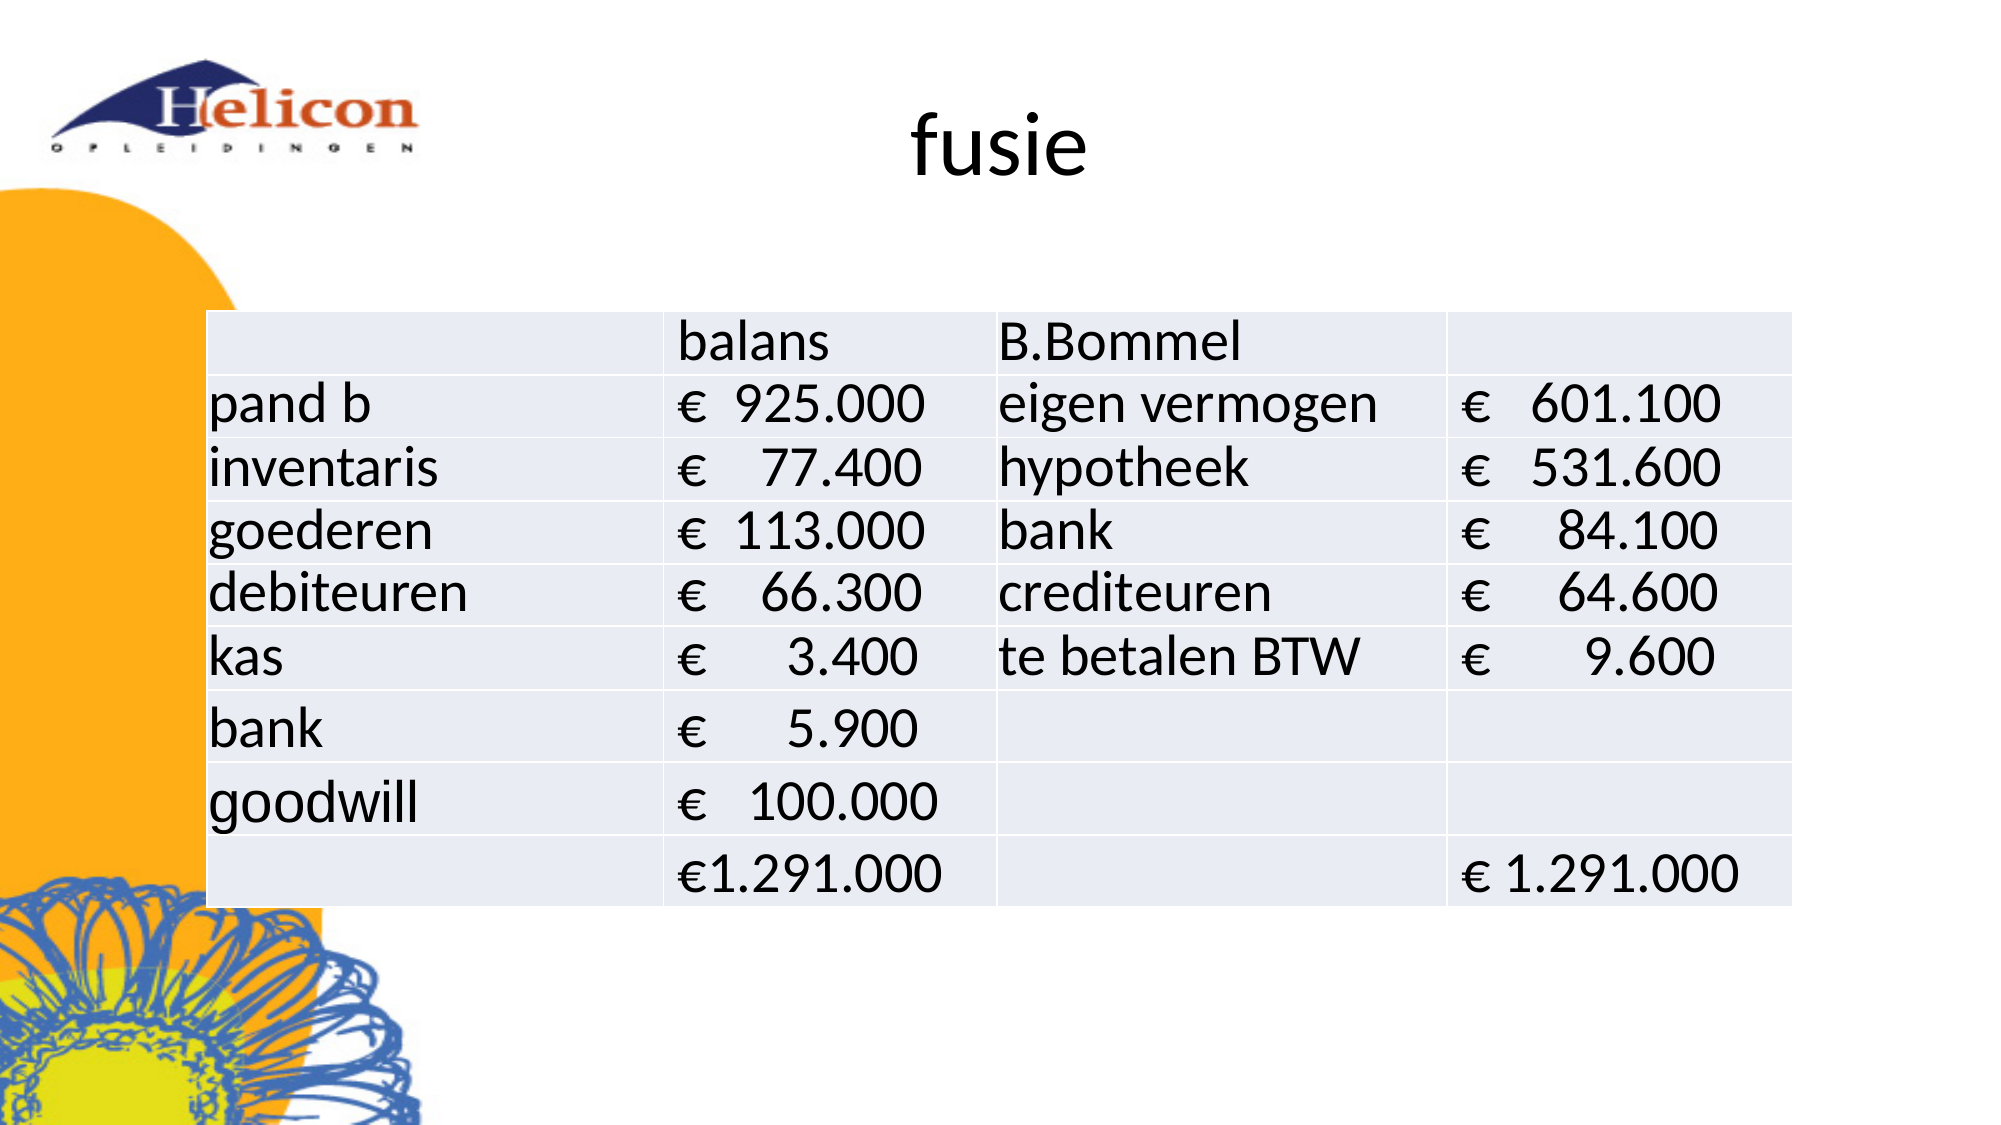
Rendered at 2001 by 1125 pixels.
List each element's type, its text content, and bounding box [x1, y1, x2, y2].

table_cell debiteuren [208, 565, 663, 625]
table_cell inventaris [208, 438, 663, 500]
table_cell €1.291.000 [664, 836, 996, 906]
table_cell kas [208, 627, 663, 689]
table_cell € 66.300 [664, 565, 996, 625]
table_cell € 64.600 [1448, 565, 1792, 625]
table_cell € 1.291.000 [1448, 836, 1792, 906]
table_header [208, 312, 663, 374]
table_cell € 77.400 [664, 438, 996, 500]
table_cell [208, 836, 663, 906]
title fusie [99, 45, 1900, 233]
table_cell [1448, 691, 1792, 761]
table_cell € 84.100 [1448, 502, 1792, 563]
table_cell € 5.900 [664, 691, 996, 761]
table_cell [998, 691, 1446, 761]
table_cell € 9.600 [1448, 627, 1792, 689]
table_cell € 113.000 [664, 502, 996, 563]
table_cell bank [998, 502, 1446, 563]
table_cell € 601.100 [1448, 376, 1792, 437]
table_header balans [664, 312, 996, 374]
table_cell crediteuren [998, 565, 1446, 625]
table_cell [998, 763, 1446, 834]
table_cell bank [208, 691, 663, 761]
table_cell eigen vermogen [998, 376, 1446, 437]
table_cell pand b [208, 376, 663, 437]
table_cell € 3.400 [664, 627, 996, 689]
table_cell [998, 836, 1446, 906]
table_cell goederen [208, 502, 663, 563]
table_cell € 531.600 [1448, 438, 1792, 500]
table_cell goodwill [208, 763, 663, 834]
table_header [1448, 312, 1792, 374]
table_cell hypotheek [998, 438, 1446, 500]
table_header B.Bommel [998, 312, 1446, 374]
table_cell € 925.000 [664, 376, 996, 437]
table_cell te betalen BTW [998, 627, 1446, 689]
picture [0, 0, 2001, 1125]
table_cell [1448, 763, 1792, 834]
table_cell € 100.000 [664, 763, 996, 834]
